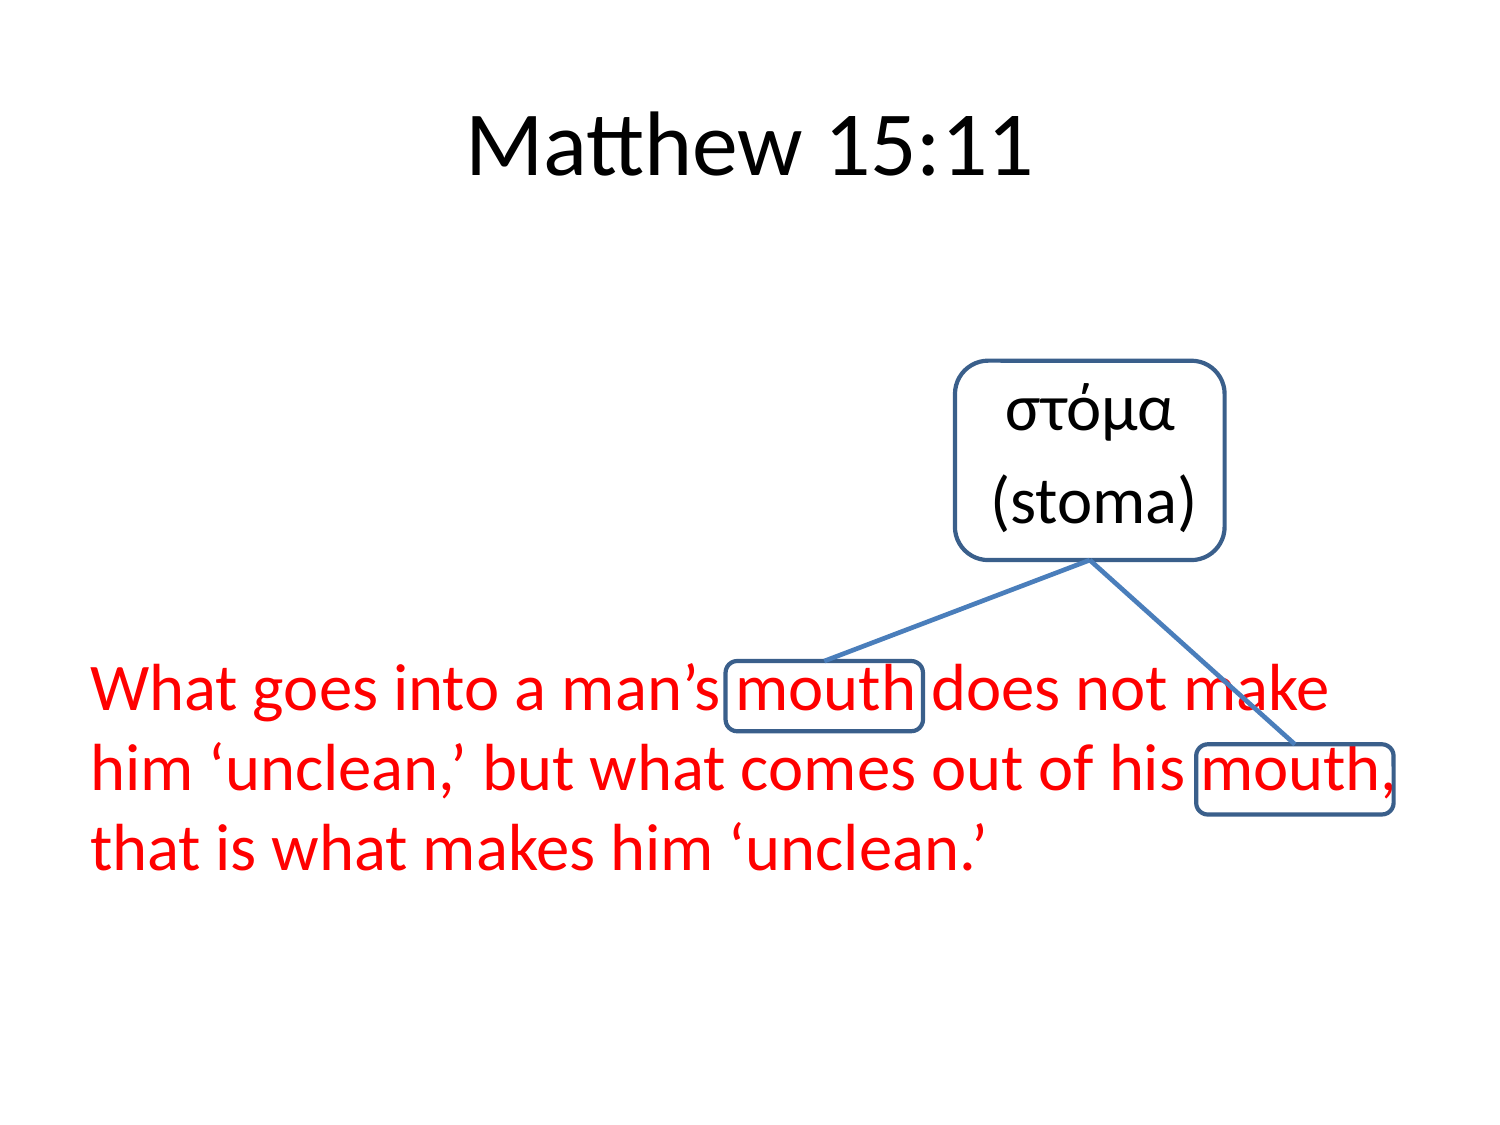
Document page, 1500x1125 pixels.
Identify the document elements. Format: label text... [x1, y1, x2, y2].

text_box [1194, 742, 1396, 817]
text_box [824, 559, 1088, 662]
text_box [723, 658, 926, 734]
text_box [1089, 559, 1296, 745]
list στόμα (stoma) What goes into a man’s mouth does not make him ‘unclean,’ but what comes out of his mouth, that is what makes him ‘unclean.’ [75, 262, 1425, 1005]
text_box [952, 358, 1227, 558]
title Matthew 15:11 [75, 45, 1425, 233]
